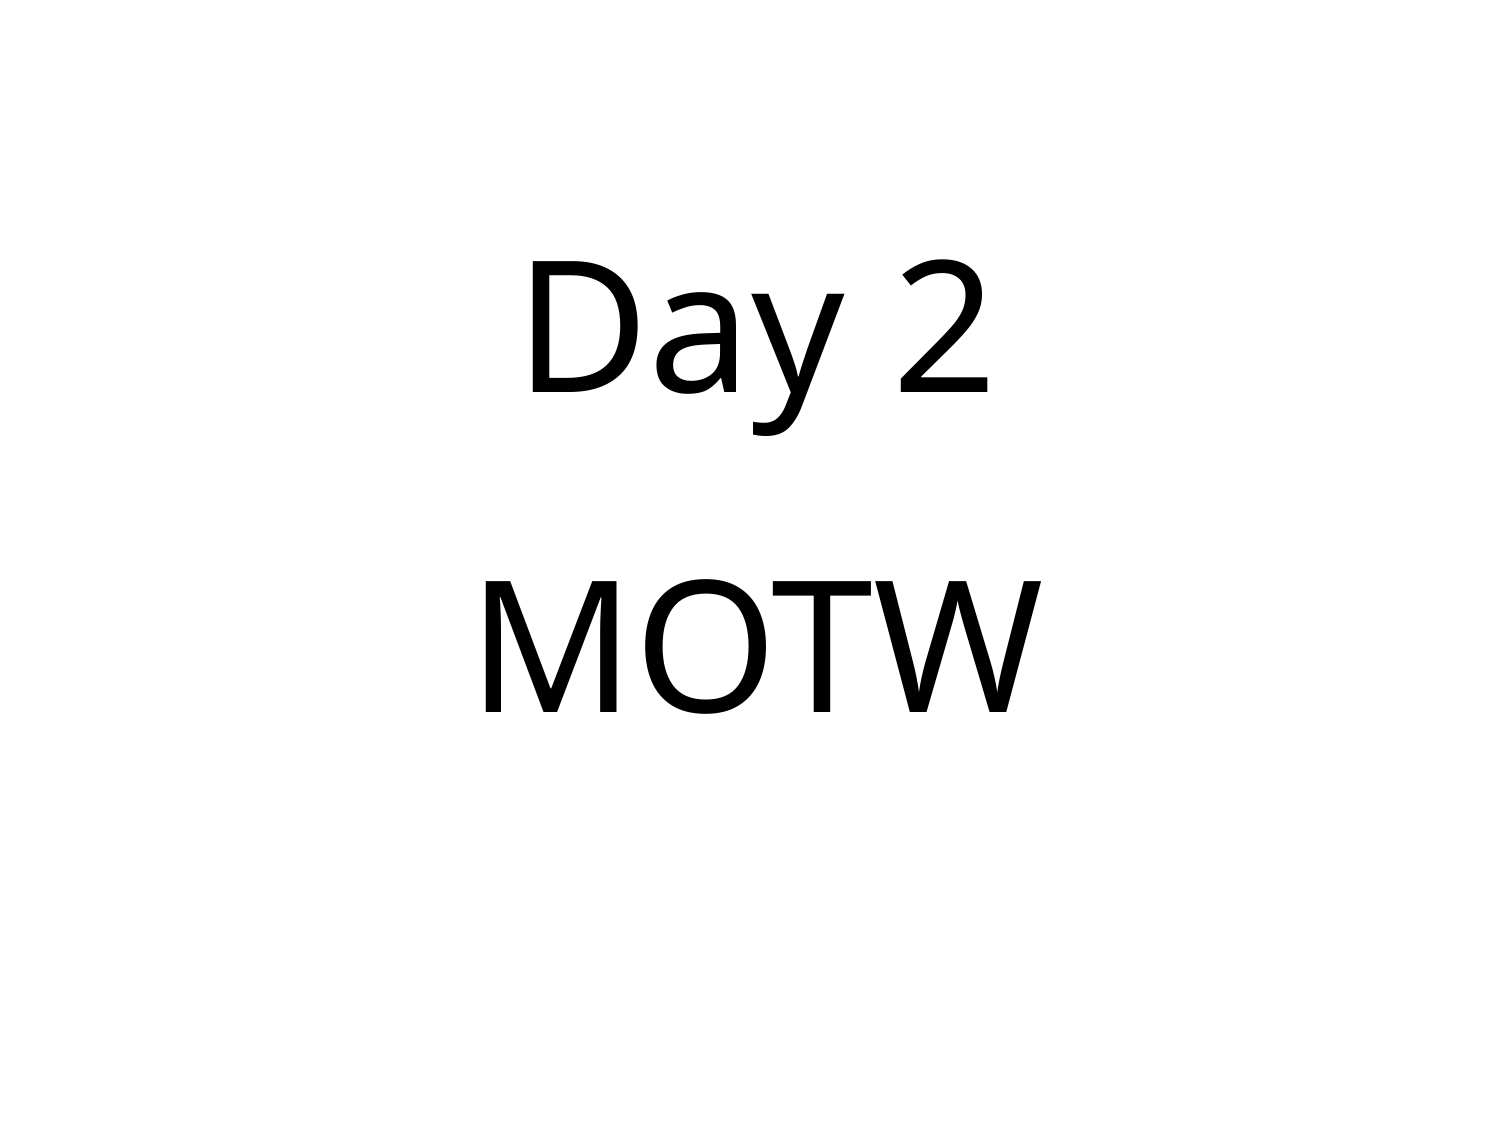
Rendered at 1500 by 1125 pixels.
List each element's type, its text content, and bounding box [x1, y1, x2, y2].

text_box Day 2 MOTW [87, 202, 1425, 757]
